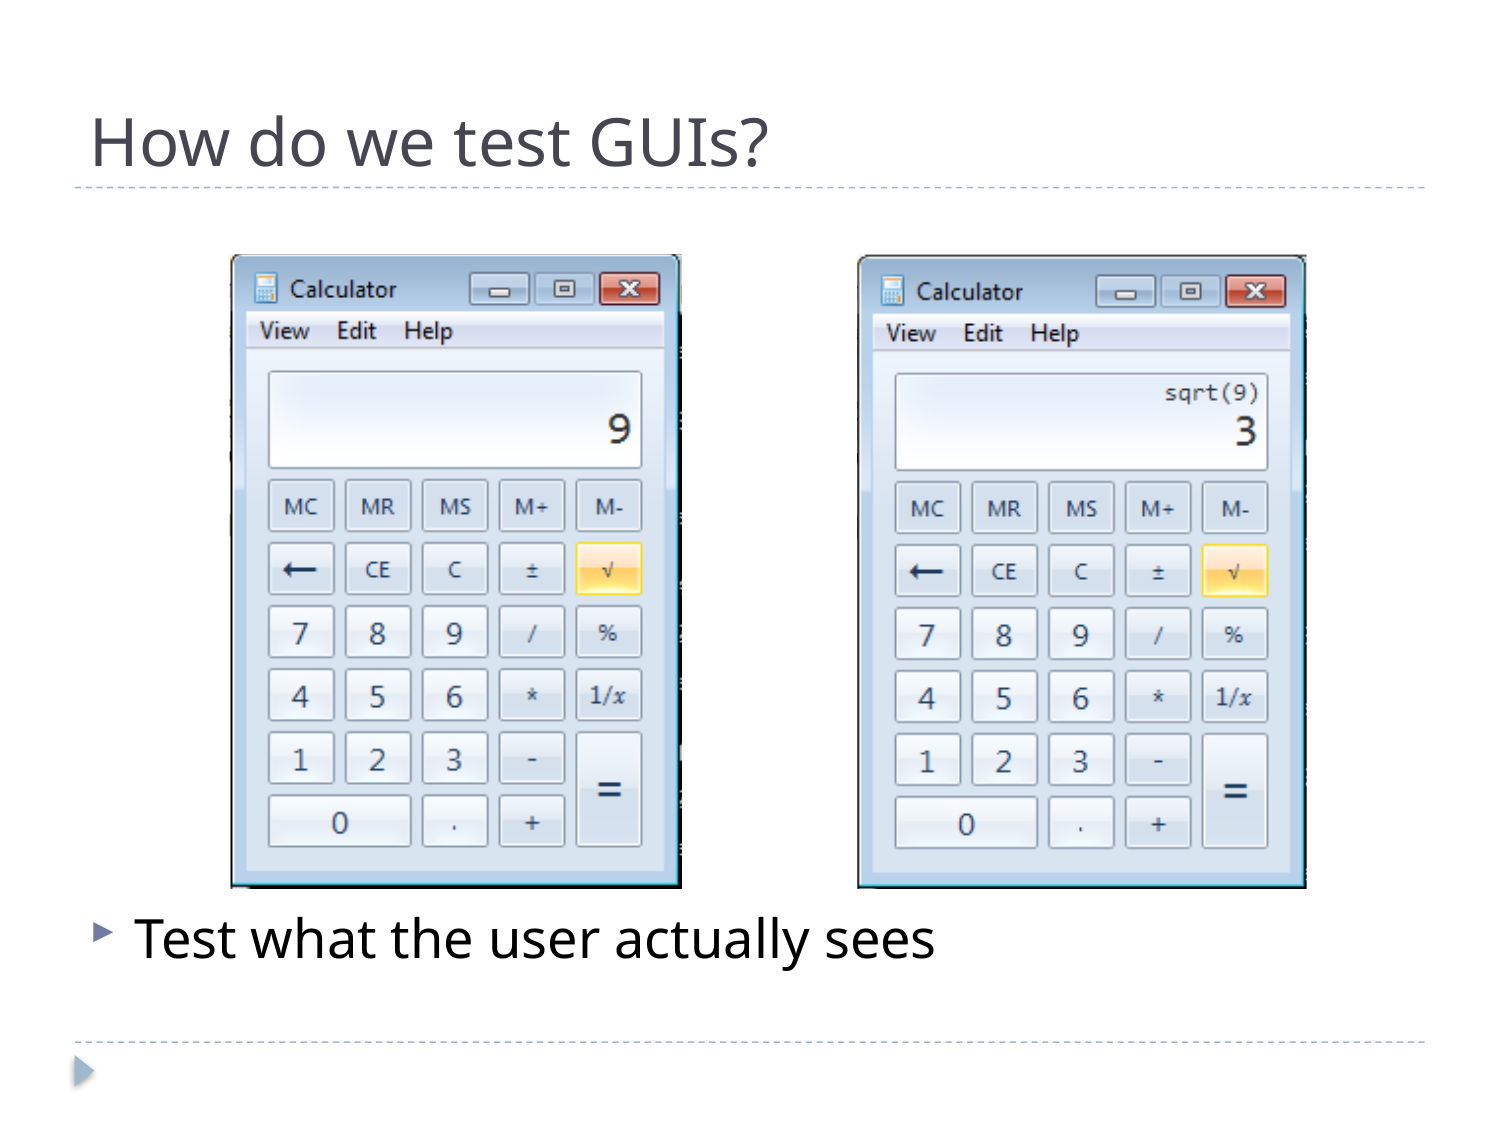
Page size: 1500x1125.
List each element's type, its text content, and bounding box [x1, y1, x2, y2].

picture [856, 254, 1307, 889]
list Test what the user actually sees [75, 200, 1425, 1010]
title How do we test GUIs? [75, 24, 1425, 188]
picture [229, 254, 683, 889]
